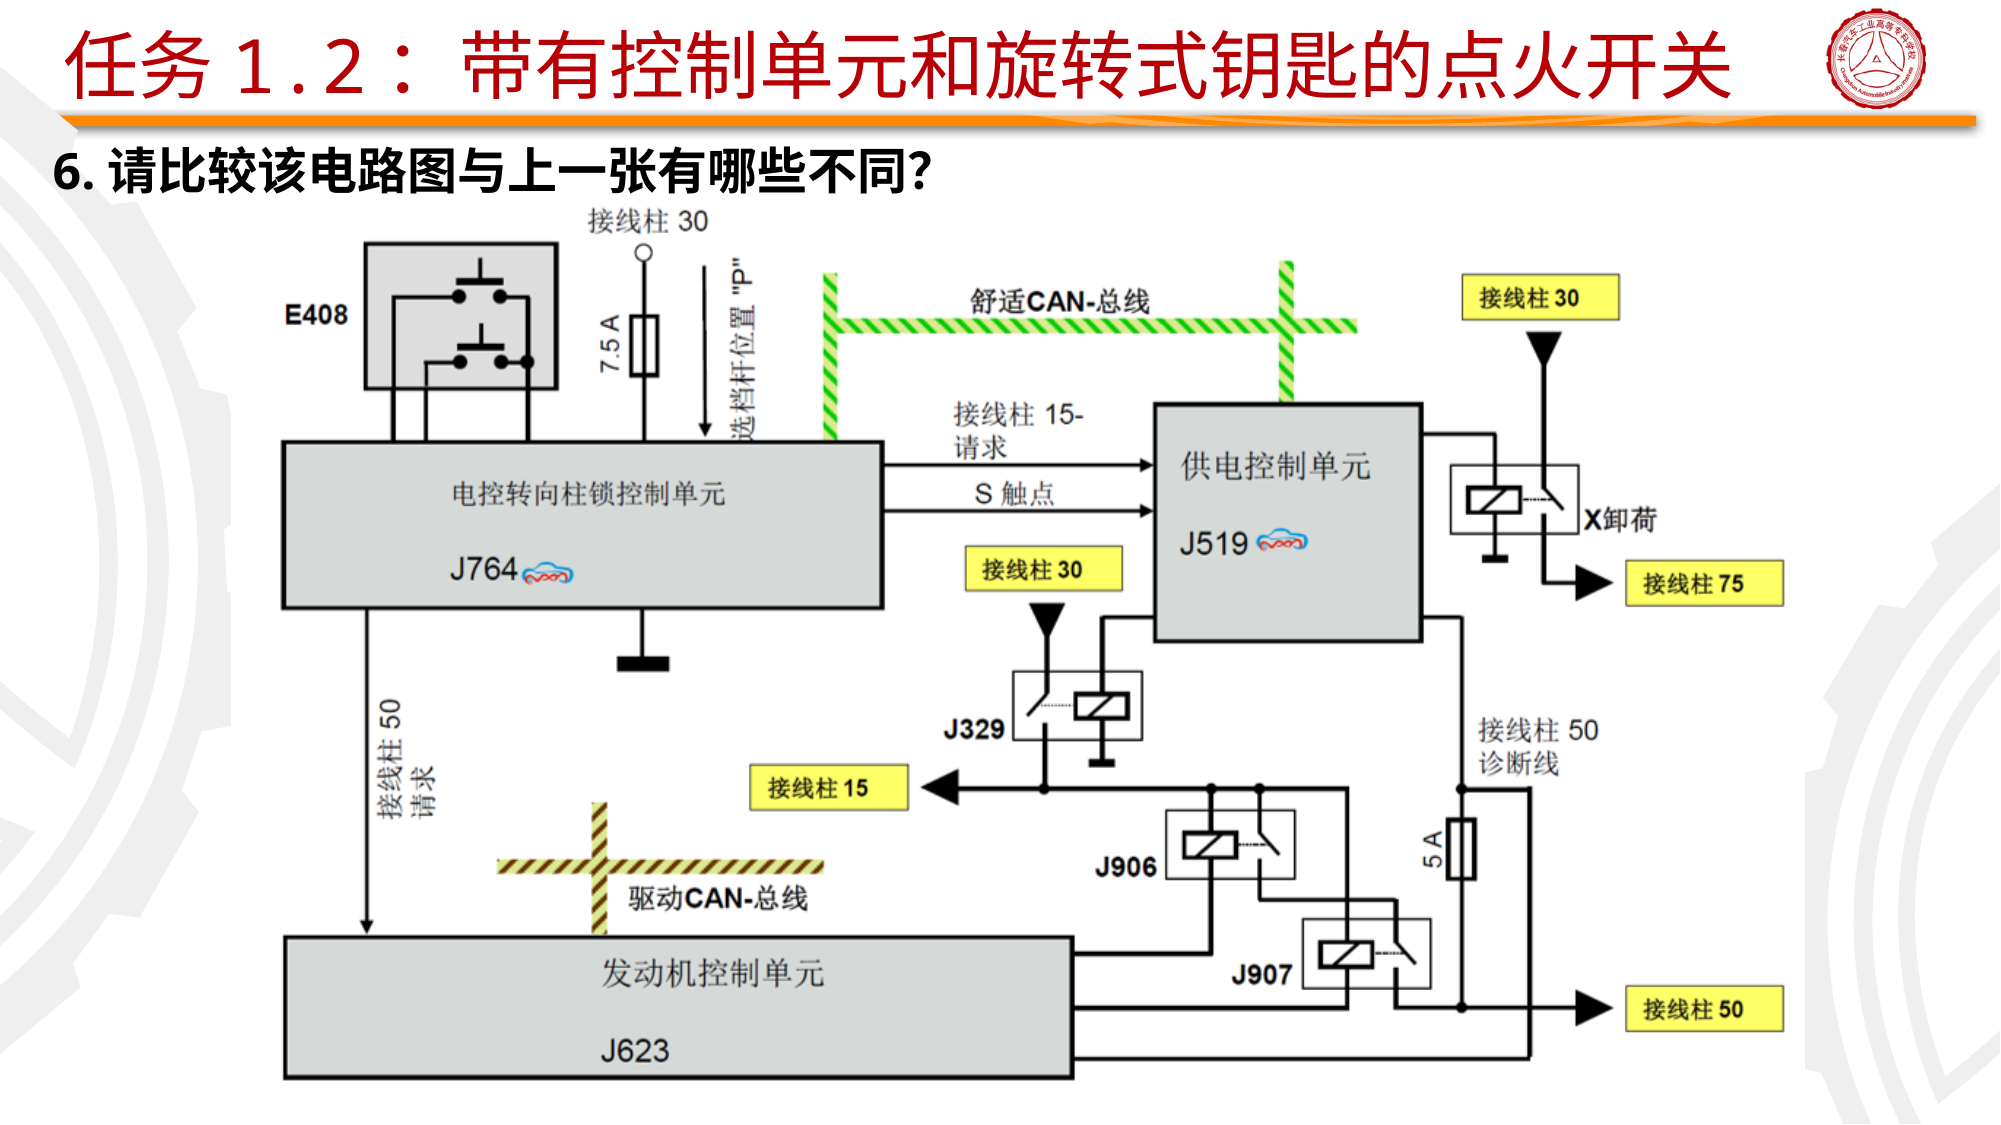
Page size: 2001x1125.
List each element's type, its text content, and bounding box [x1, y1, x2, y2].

picture [231, 195, 1805, 1104]
picture [1826, 8, 1926, 109]
text_box 任务1.2：带有控制单元和旋转式钥匙的点火开关 [49, 21, 1752, 121]
title 6.请比较该电路图与上一张有哪些不同？ [37, 138, 1546, 238]
